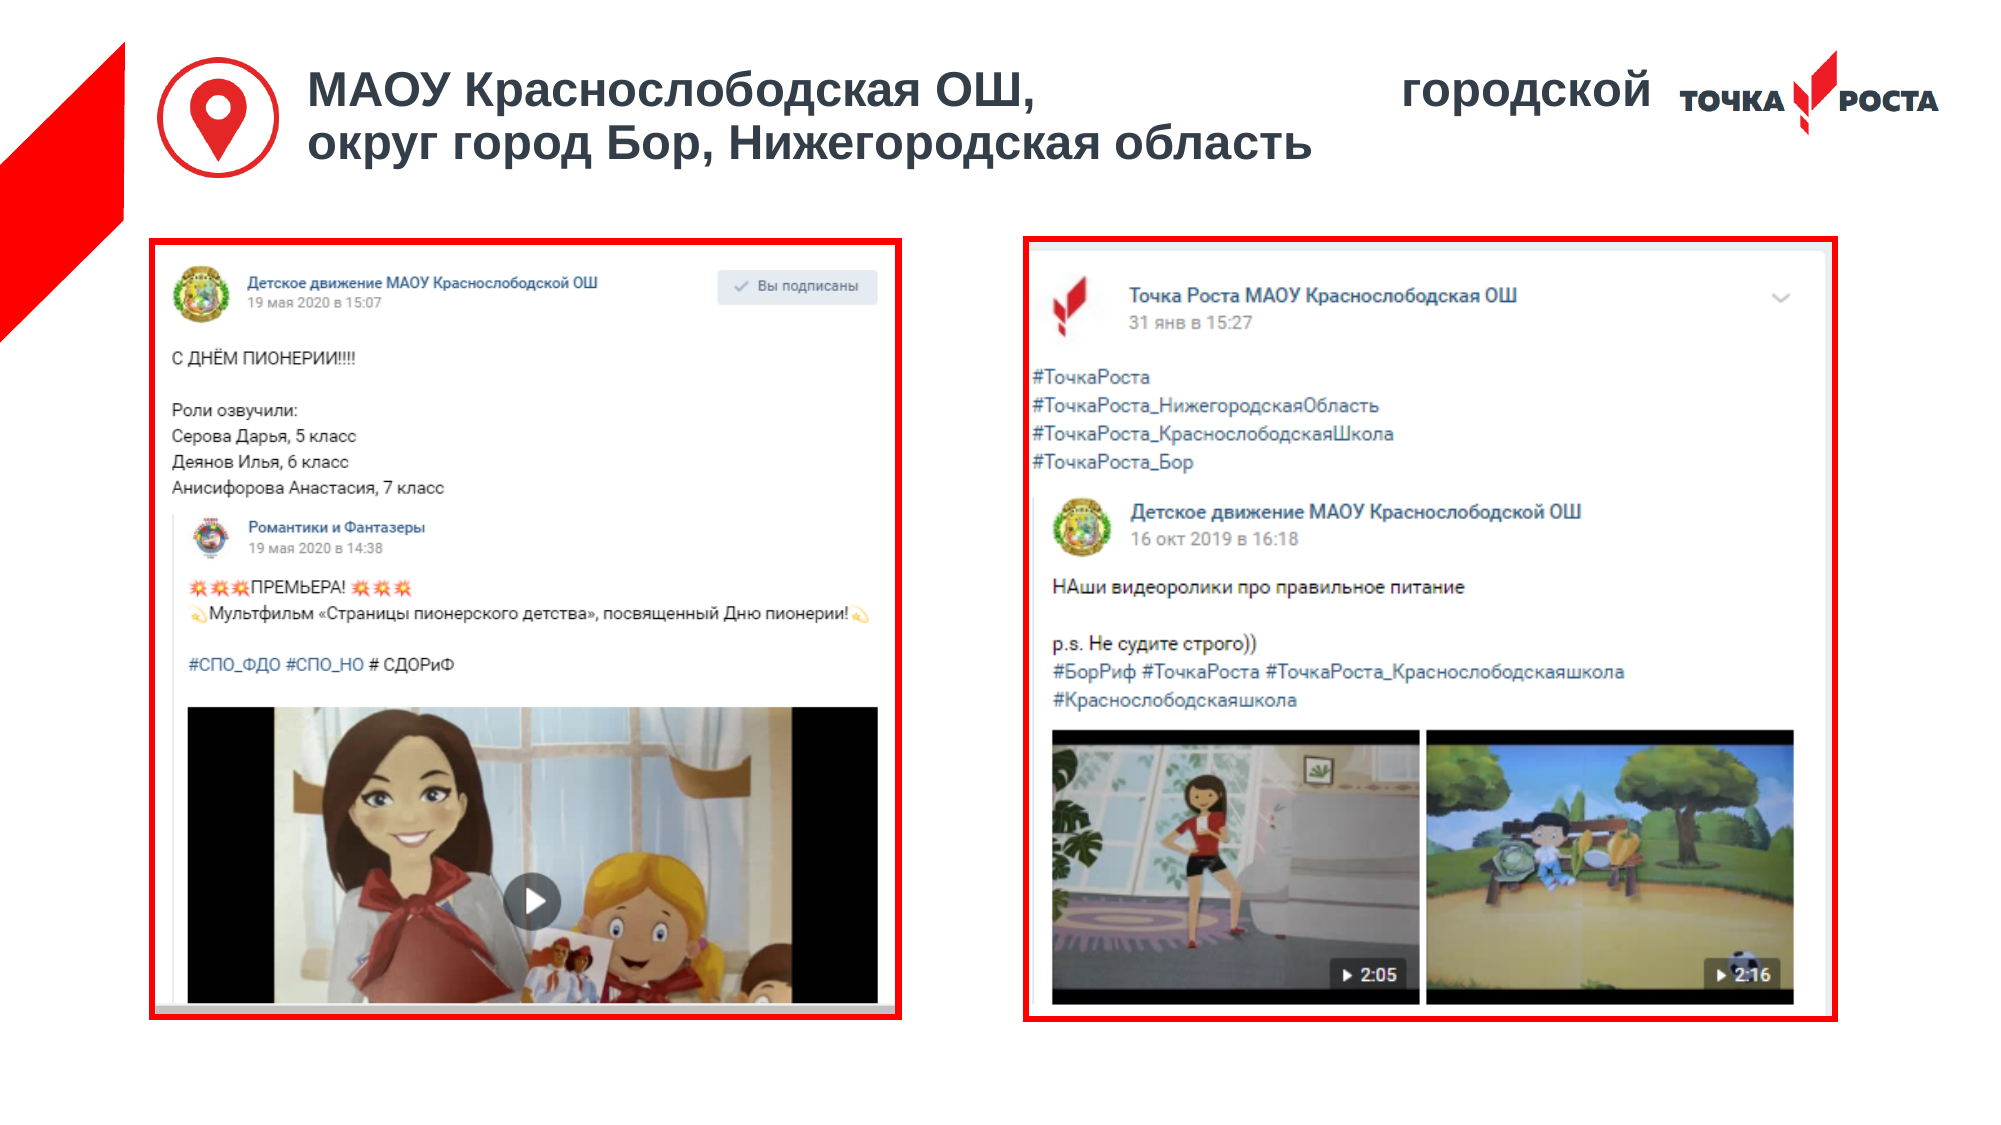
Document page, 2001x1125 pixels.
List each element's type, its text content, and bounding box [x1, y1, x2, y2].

picture [1028, 242, 1833, 1016]
picture [154, 244, 896, 1015]
picture [157, 56, 279, 179]
text_box МАОУ Краснослободская ОШ, городской округ город Бор, Нижегородская область [300, 42, 1691, 193]
picture [1691, 42, 1947, 146]
